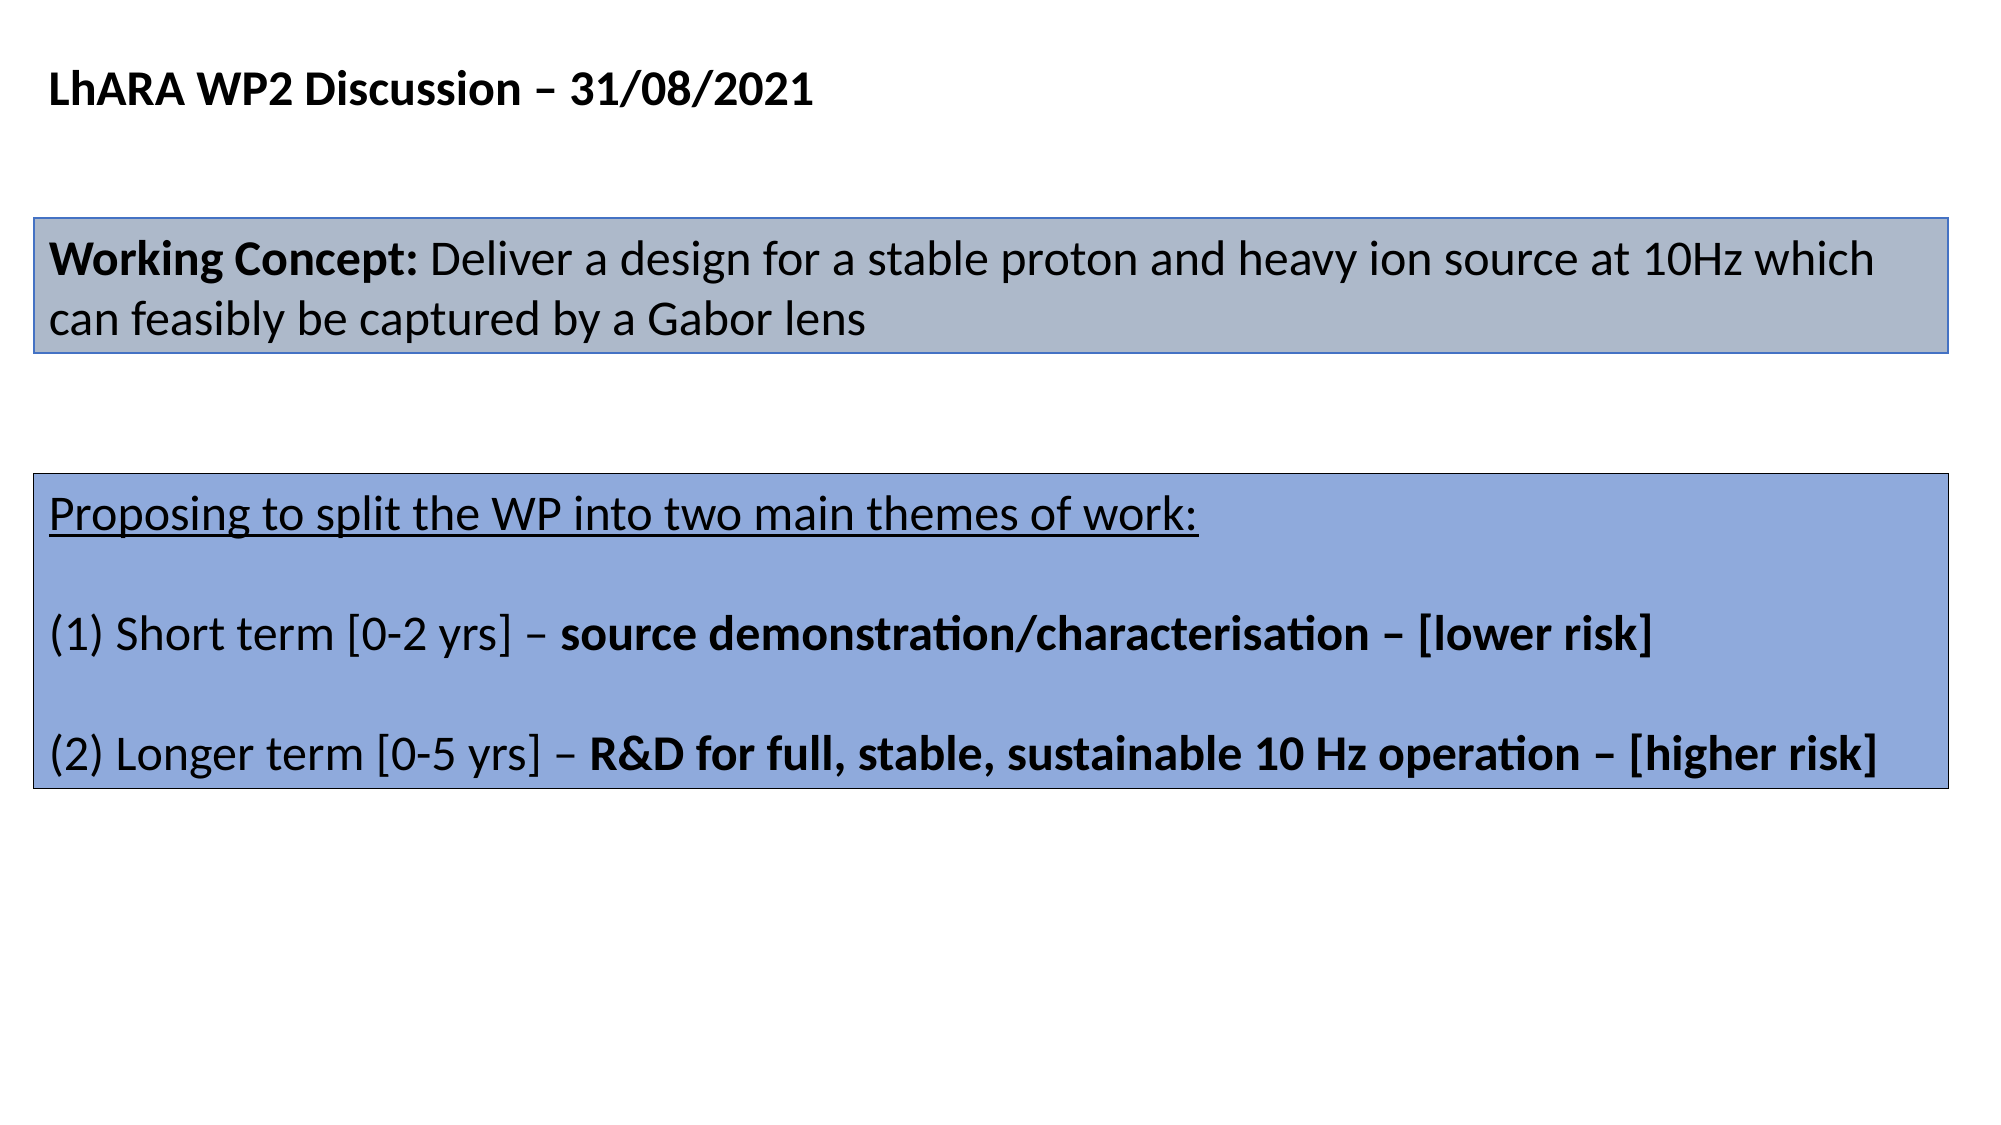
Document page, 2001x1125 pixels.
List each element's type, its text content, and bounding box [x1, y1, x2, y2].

text_box Working Concept: Deliver a design for a stable proton and heavy ion source at 10Hz which can feasibly be captured by a Gabor lens [33, 217, 1949, 354]
text_box Proposing to split the WP into two main themes of work: (1) Short term [0-2 yrs] – source demonstration/characterisation – [lower risk] (2) Longer term [0-5 yrs] – R&D for full, stable, sustainable 10 Hz operation – [higher risk] [33, 473, 1949, 789]
text_box LhARA WP2 Discussion – 31/08/2021 [33, 48, 1000, 124]
